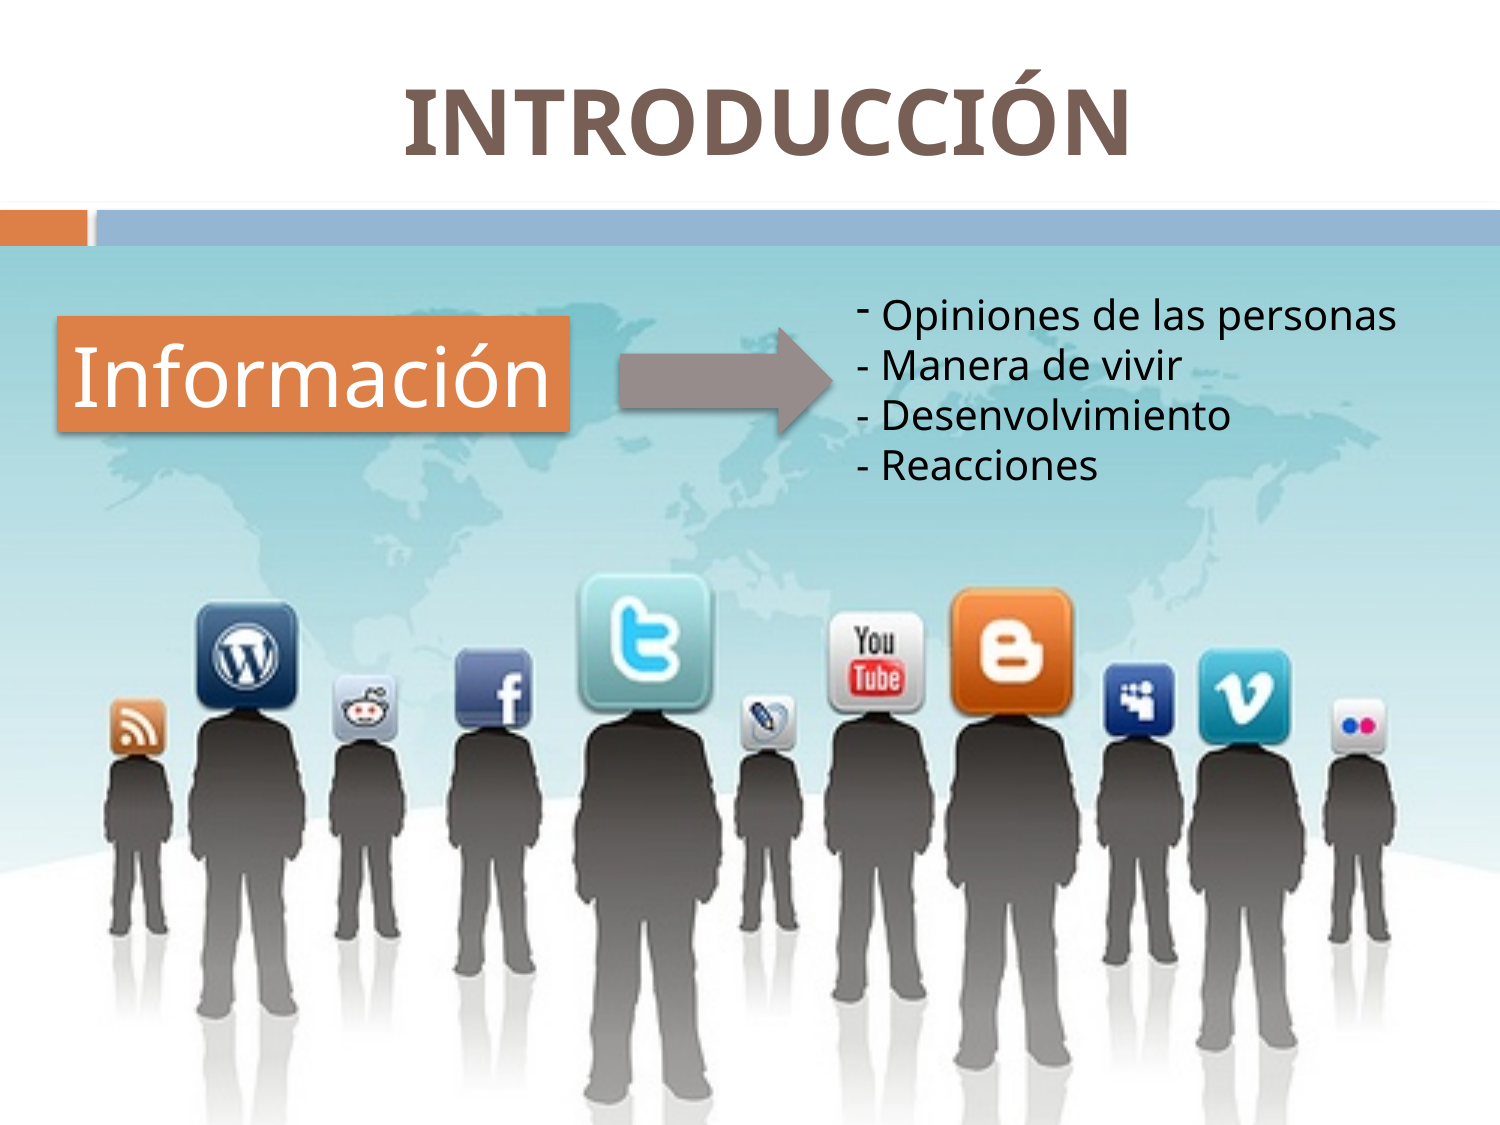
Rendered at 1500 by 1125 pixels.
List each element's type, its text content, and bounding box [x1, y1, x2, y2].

title INTRODUCCIÓN [100, 37, 1438, 200]
picture [0, 245, 1500, 1125]
